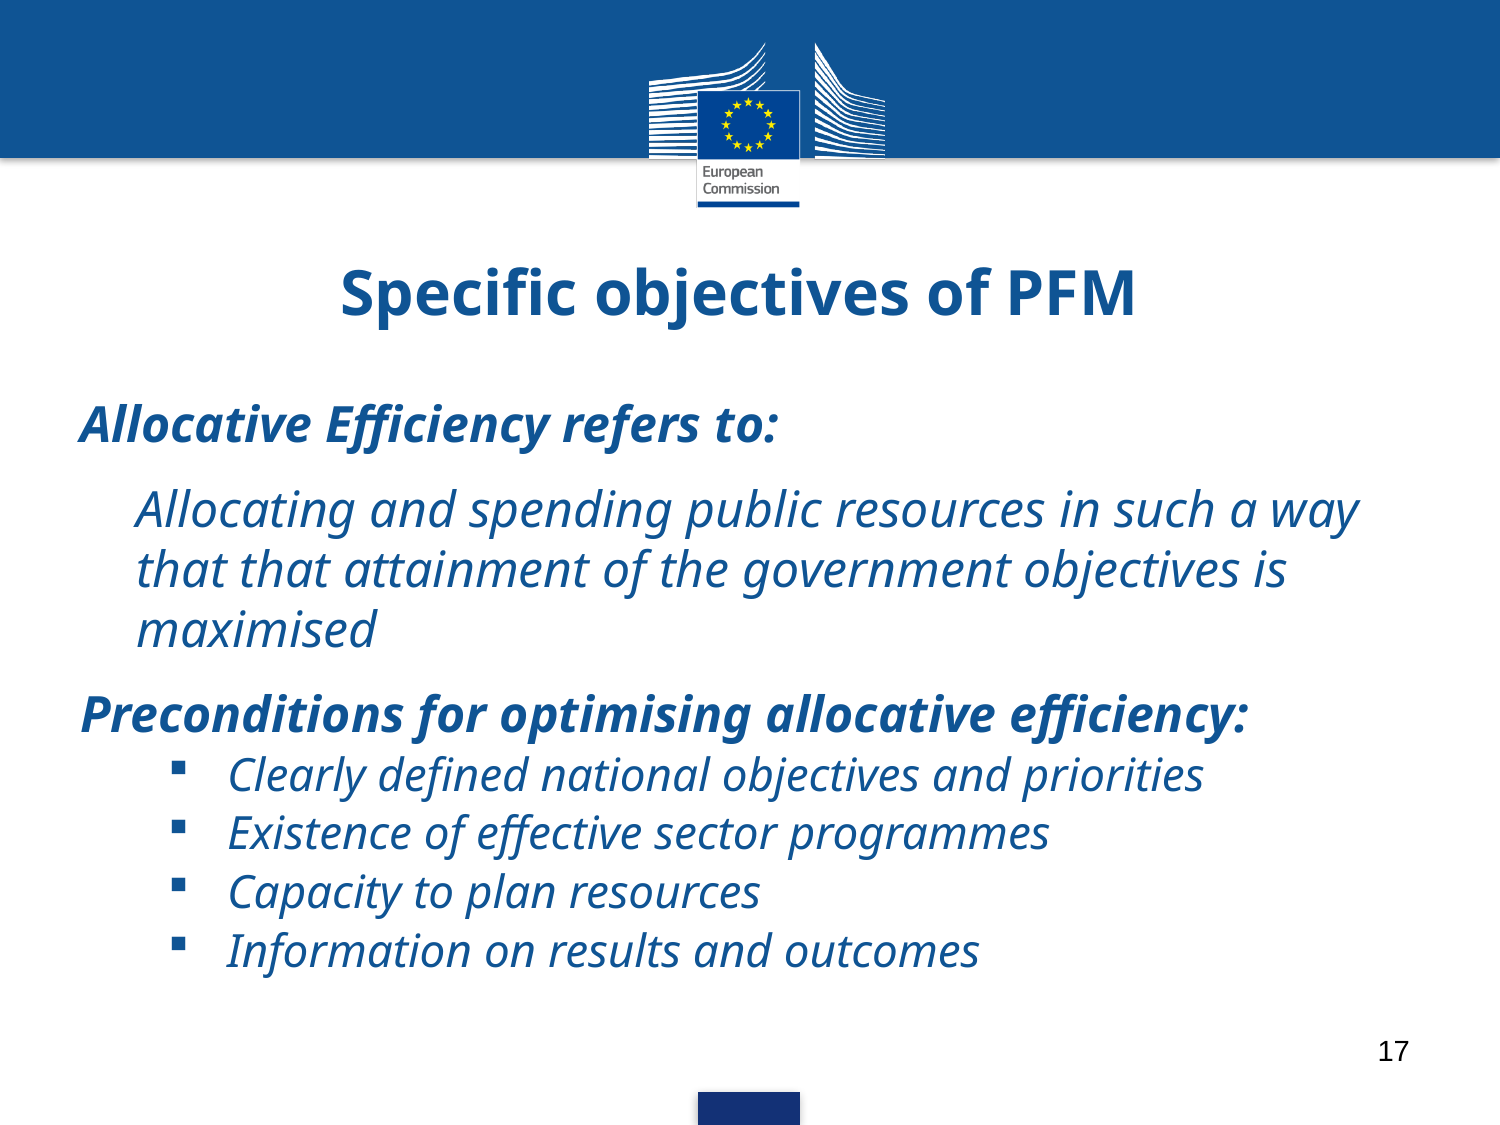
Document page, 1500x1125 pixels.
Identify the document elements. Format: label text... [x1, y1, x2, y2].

list Allocative Efficiency refers to: Allocating and spending public resources in such a way that that attainment of the government objectives is maximised Preconditions for optimising allocative efficiency: Clearly defined national objectives and priorities Existence of effective sector programmes Capacity to plan resources Information on results and outcomes [64, 385, 1426, 1107]
slide_number 17 [1074, 1024, 1426, 1103]
title Specific objectives of PFM [64, 231, 1416, 351]
picture [649, 42, 885, 208]
